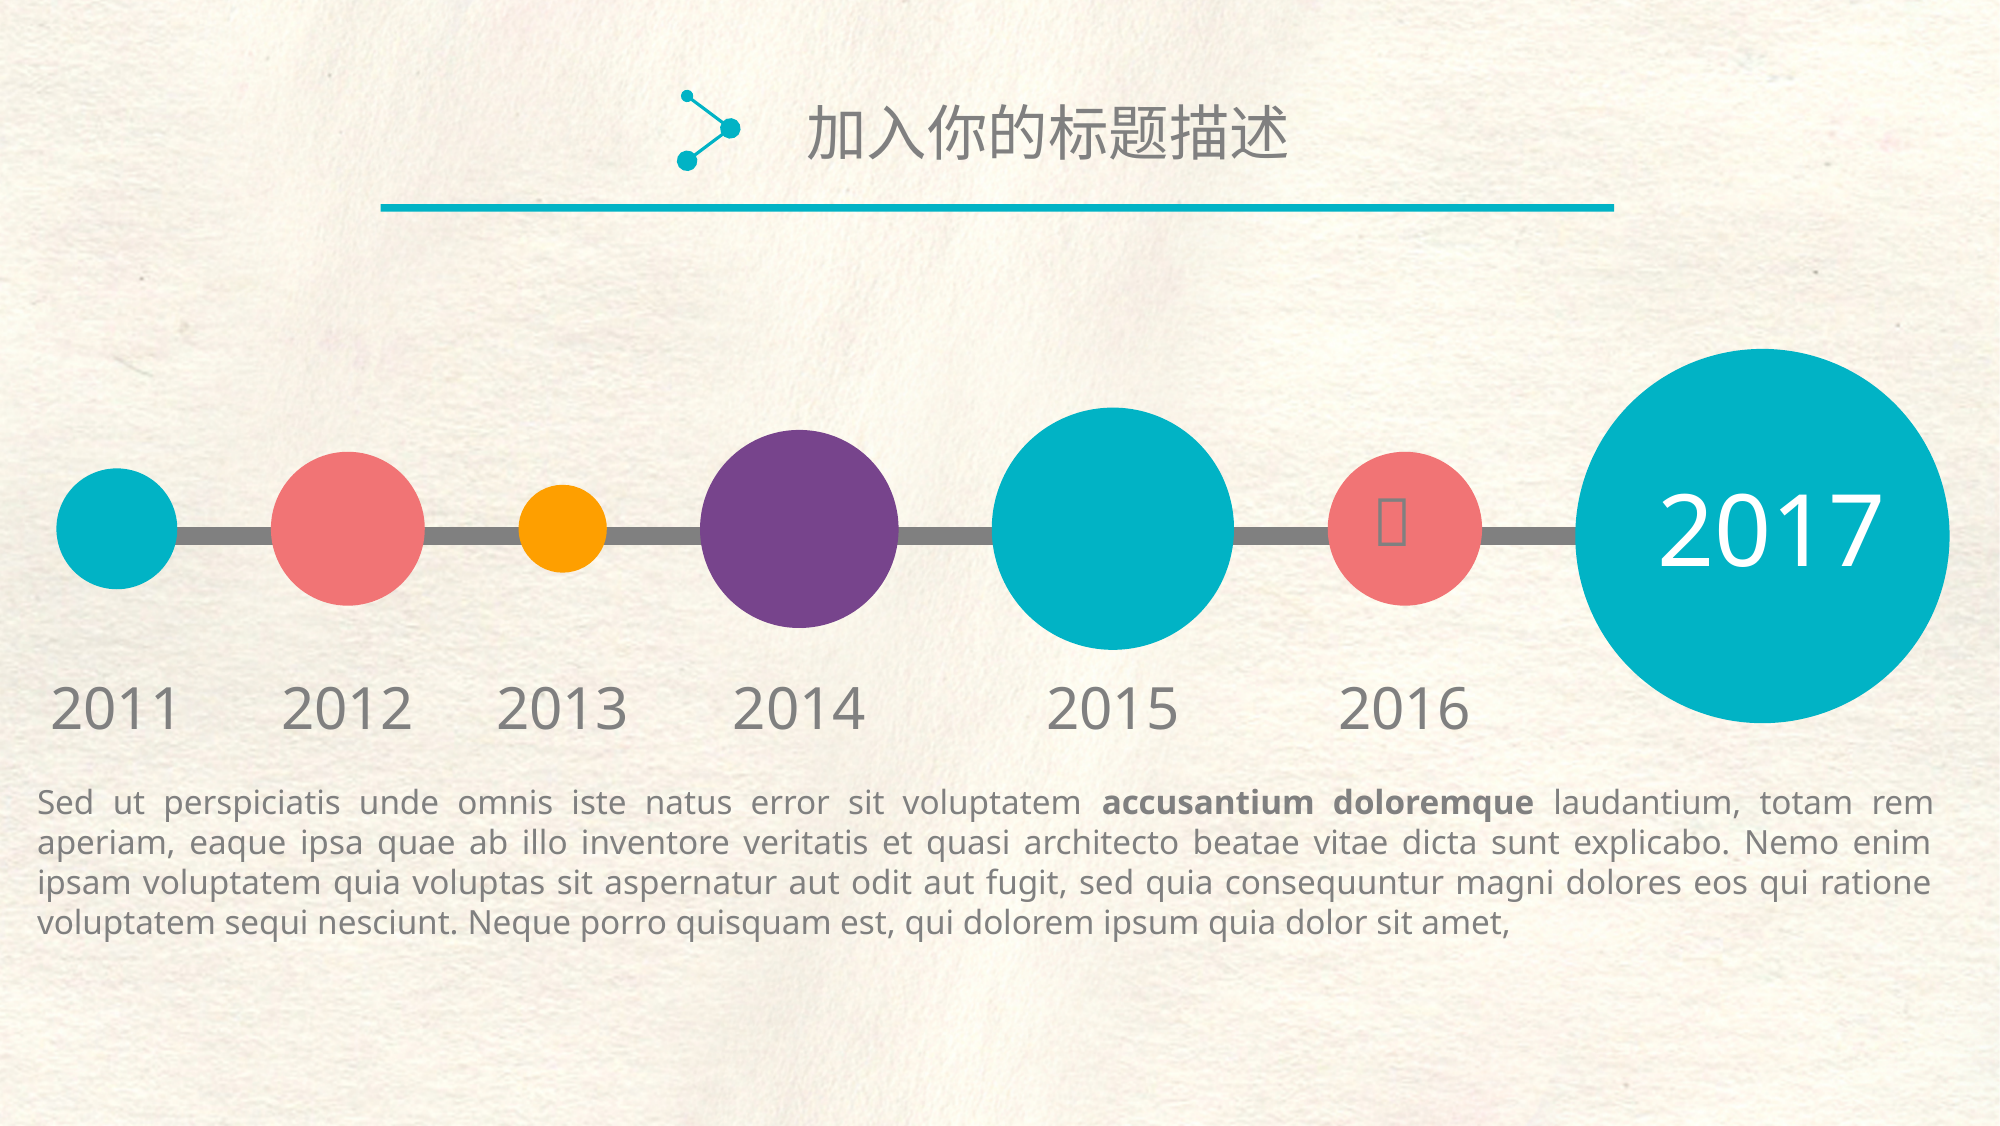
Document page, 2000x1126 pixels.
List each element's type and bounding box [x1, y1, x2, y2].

text_box [22, 348, 1950, 952]
text_box [380, 86, 1615, 212]
picture [0, 0, 2000, 1126]
